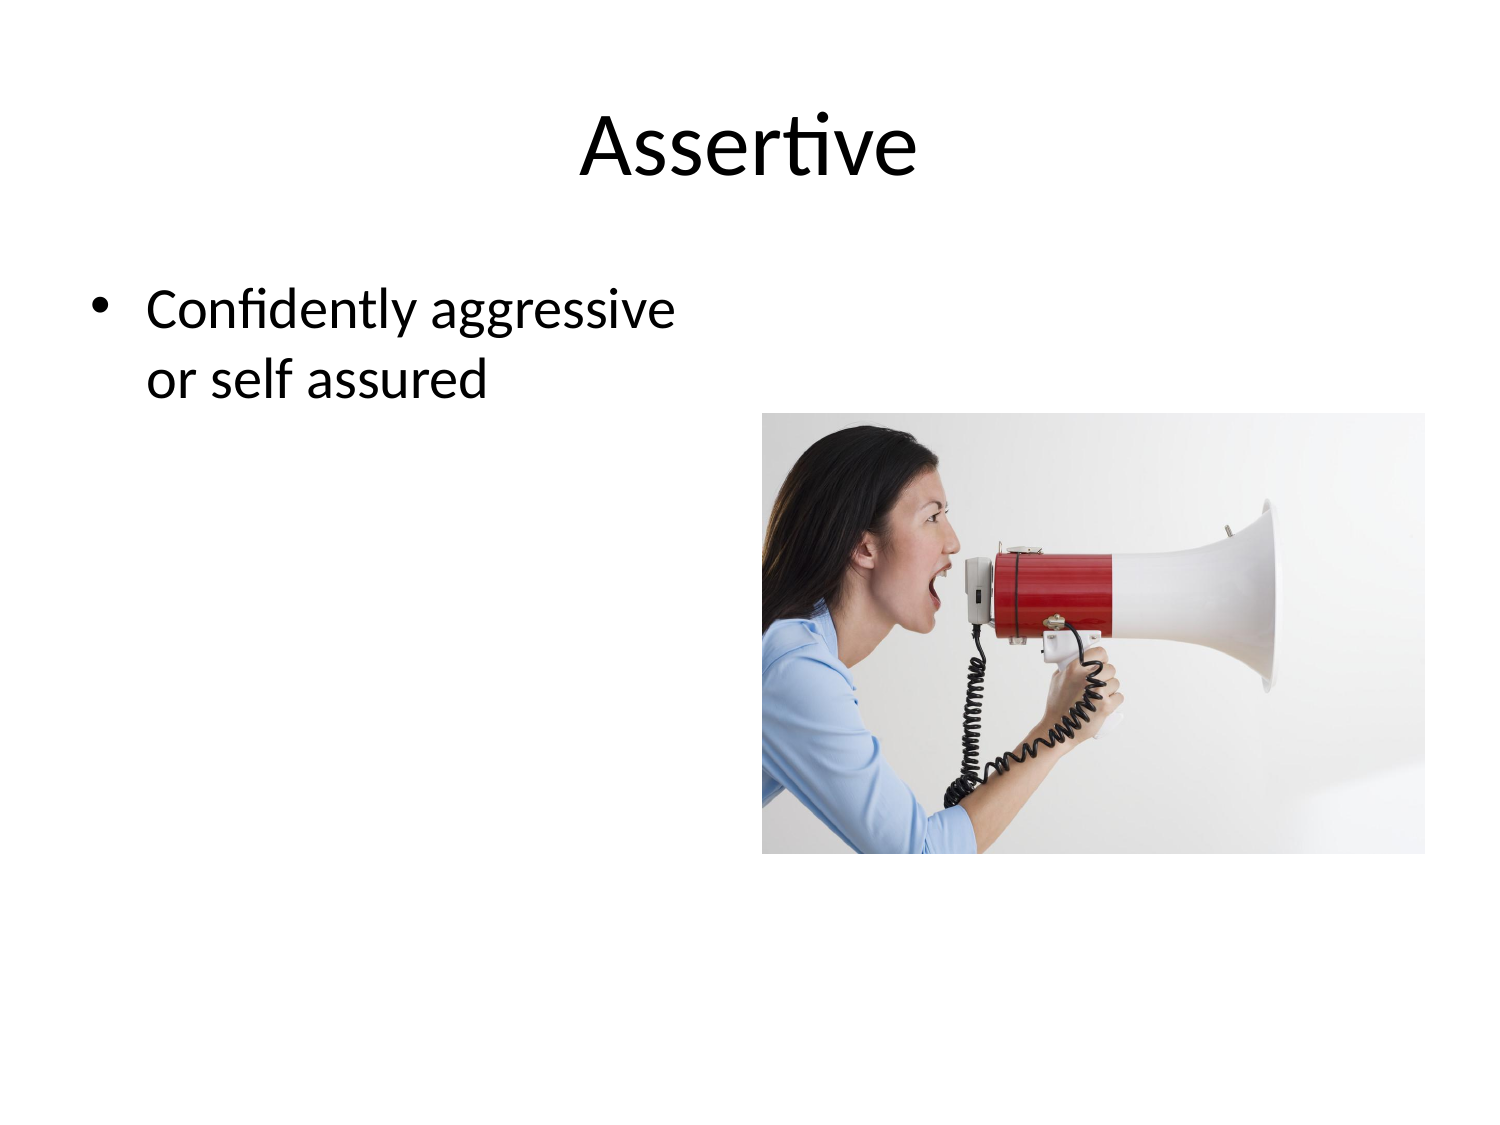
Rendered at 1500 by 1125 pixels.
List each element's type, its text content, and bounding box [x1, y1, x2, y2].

list Confidently aggressive or self assured [75, 262, 738, 1005]
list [762, 413, 1426, 854]
title Assertive [75, 45, 1425, 233]
